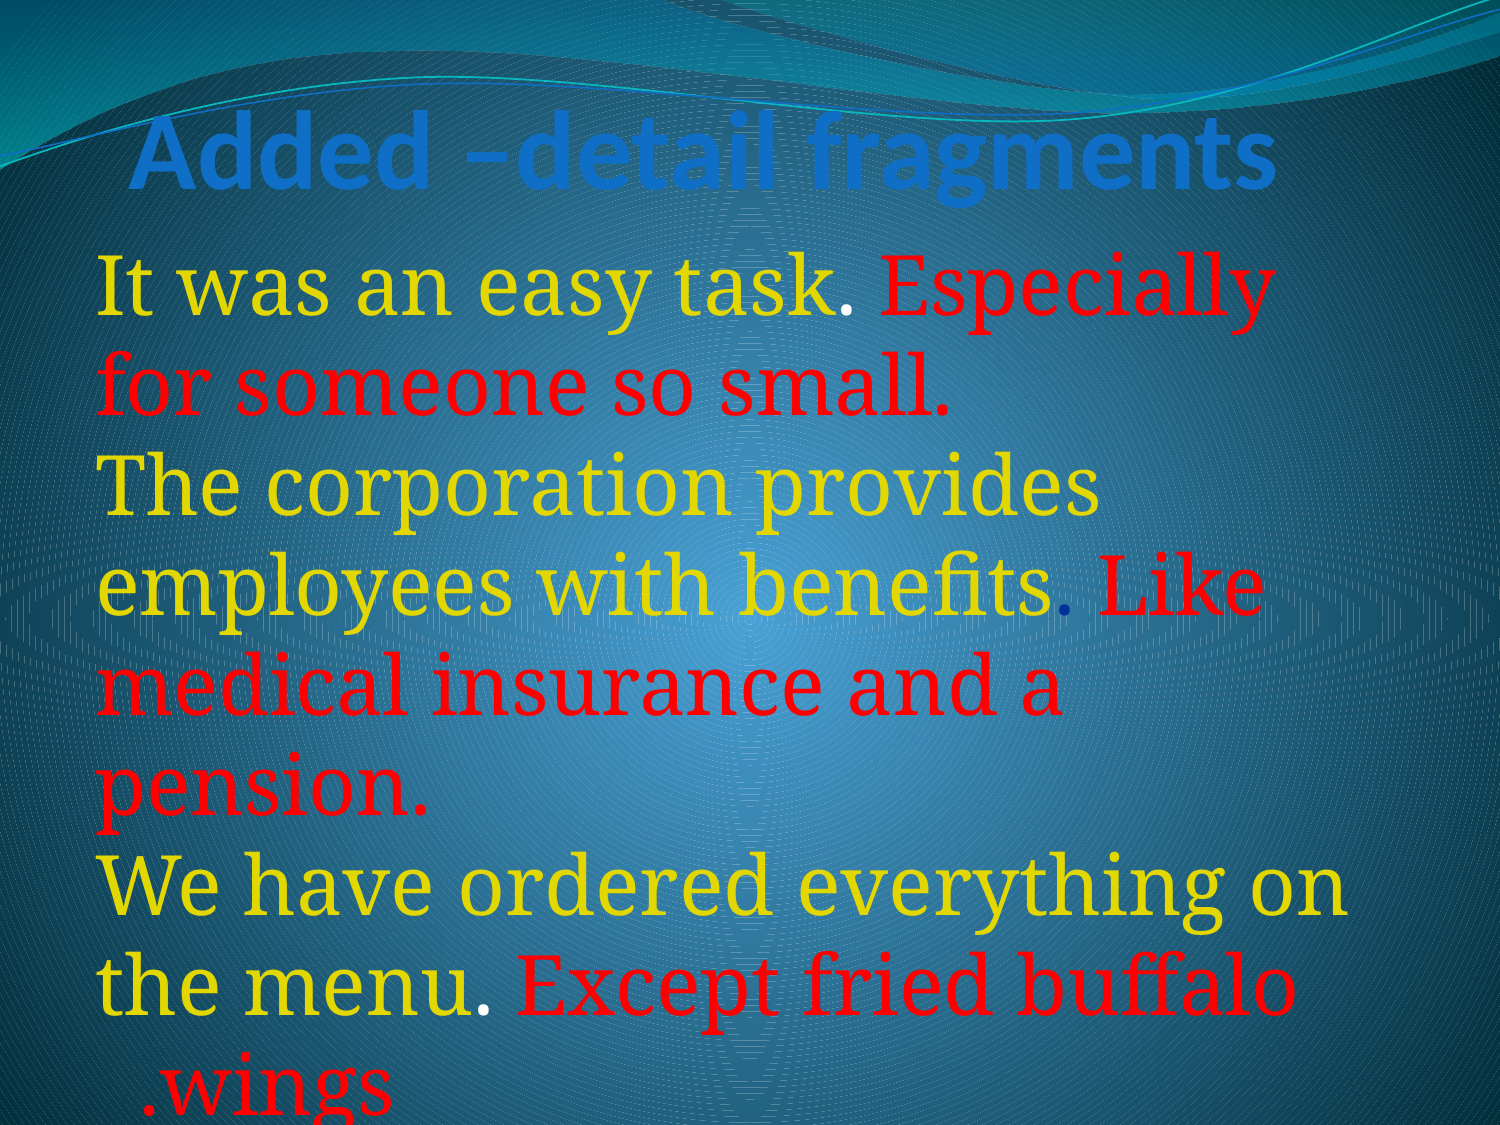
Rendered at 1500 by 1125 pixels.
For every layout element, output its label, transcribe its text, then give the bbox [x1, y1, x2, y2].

title Added –detail fragments [87, 24, 1376, 213]
subtitle It was an easy task. Especially for someone so small. The corporation provides employees with benefits. Like medical insurance and a pension. We have ordered everything on the menu. Except fried buffalo wings. [87, 224, 1376, 1025]
